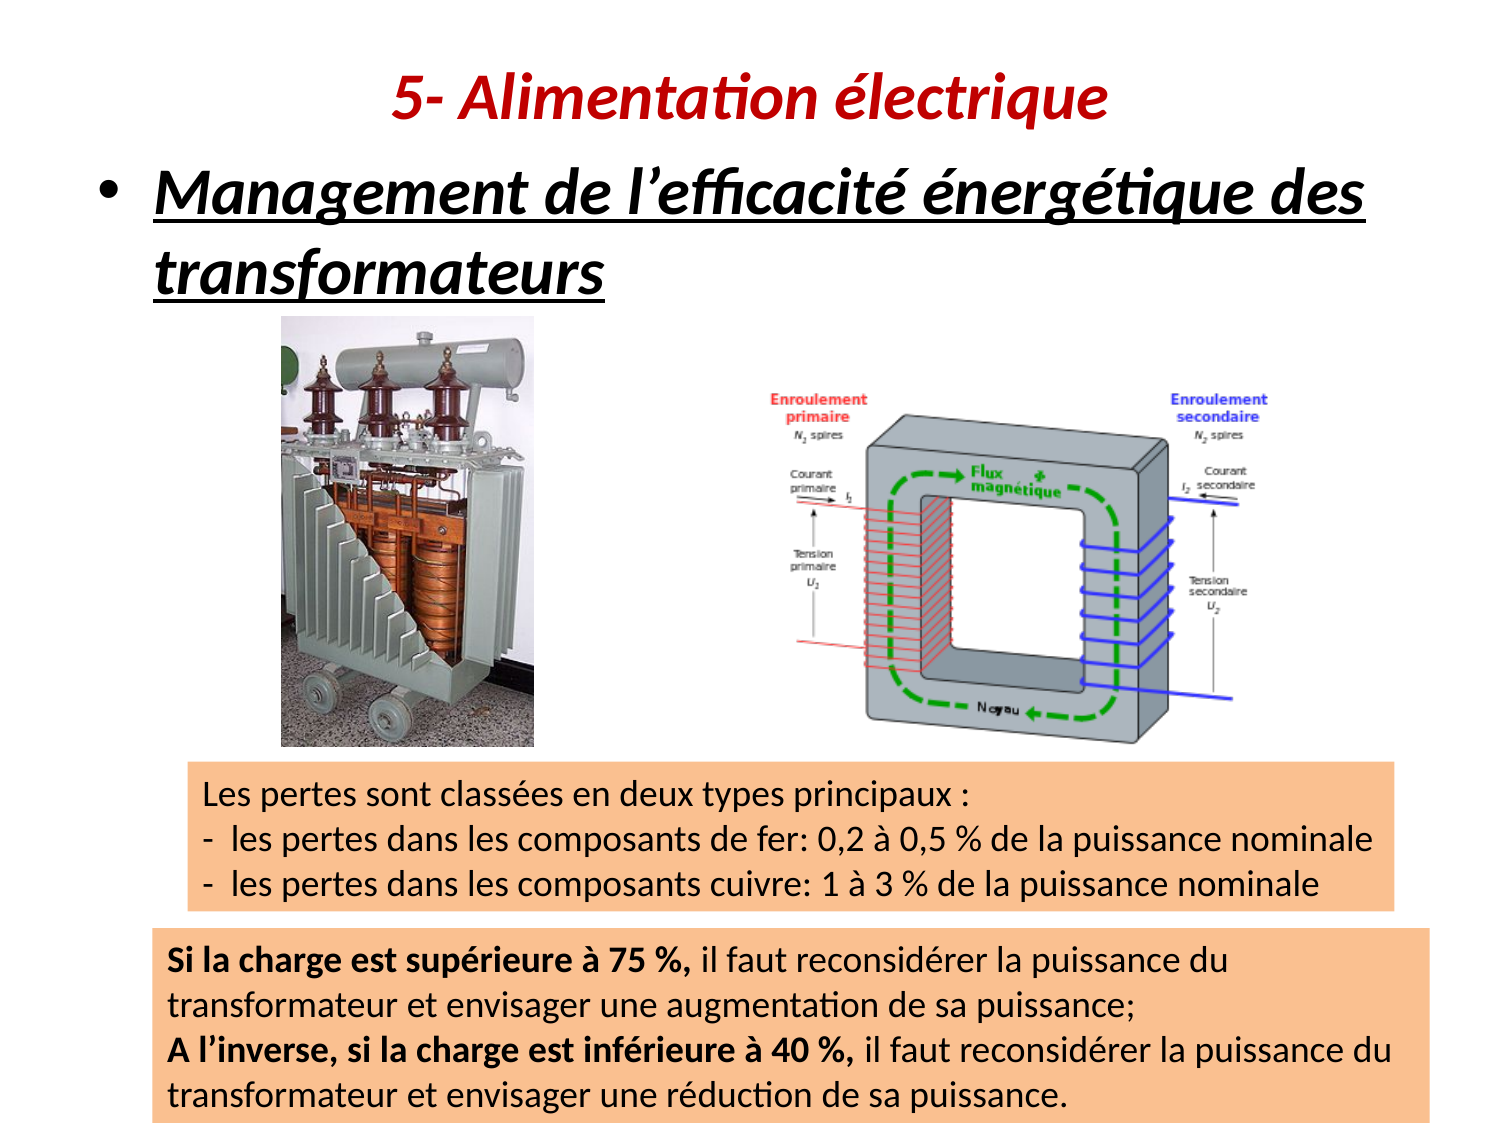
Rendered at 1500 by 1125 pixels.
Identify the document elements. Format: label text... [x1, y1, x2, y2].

title 5- Alimentation électrique [75, 45, 1425, 141]
text_box Si la charge est supérieure à 75 %, il faut reconsidérer la puissance du transformateur et envisager une augmentation de sa puissance; A l’inverse, si la charge est inférieure à 40 %, il faut reconsidérer la puissance du transformateur et envisager une réduction de sa puissance. [152, 928, 1430, 1123]
list Management de l’efficacité énergétique des transformateurs [82, 140, 1432, 907]
picture [761, 386, 1278, 753]
text_box Les pertes sont classées en deux types principaux : - les pertes dans les composants de fer: 0,2 à 0,5 % de la puissance nominale - les pertes dans les composants cuivre: 1 à 3 % de la puissance nominale [187, 761, 1395, 912]
picture [280, 316, 534, 747]
